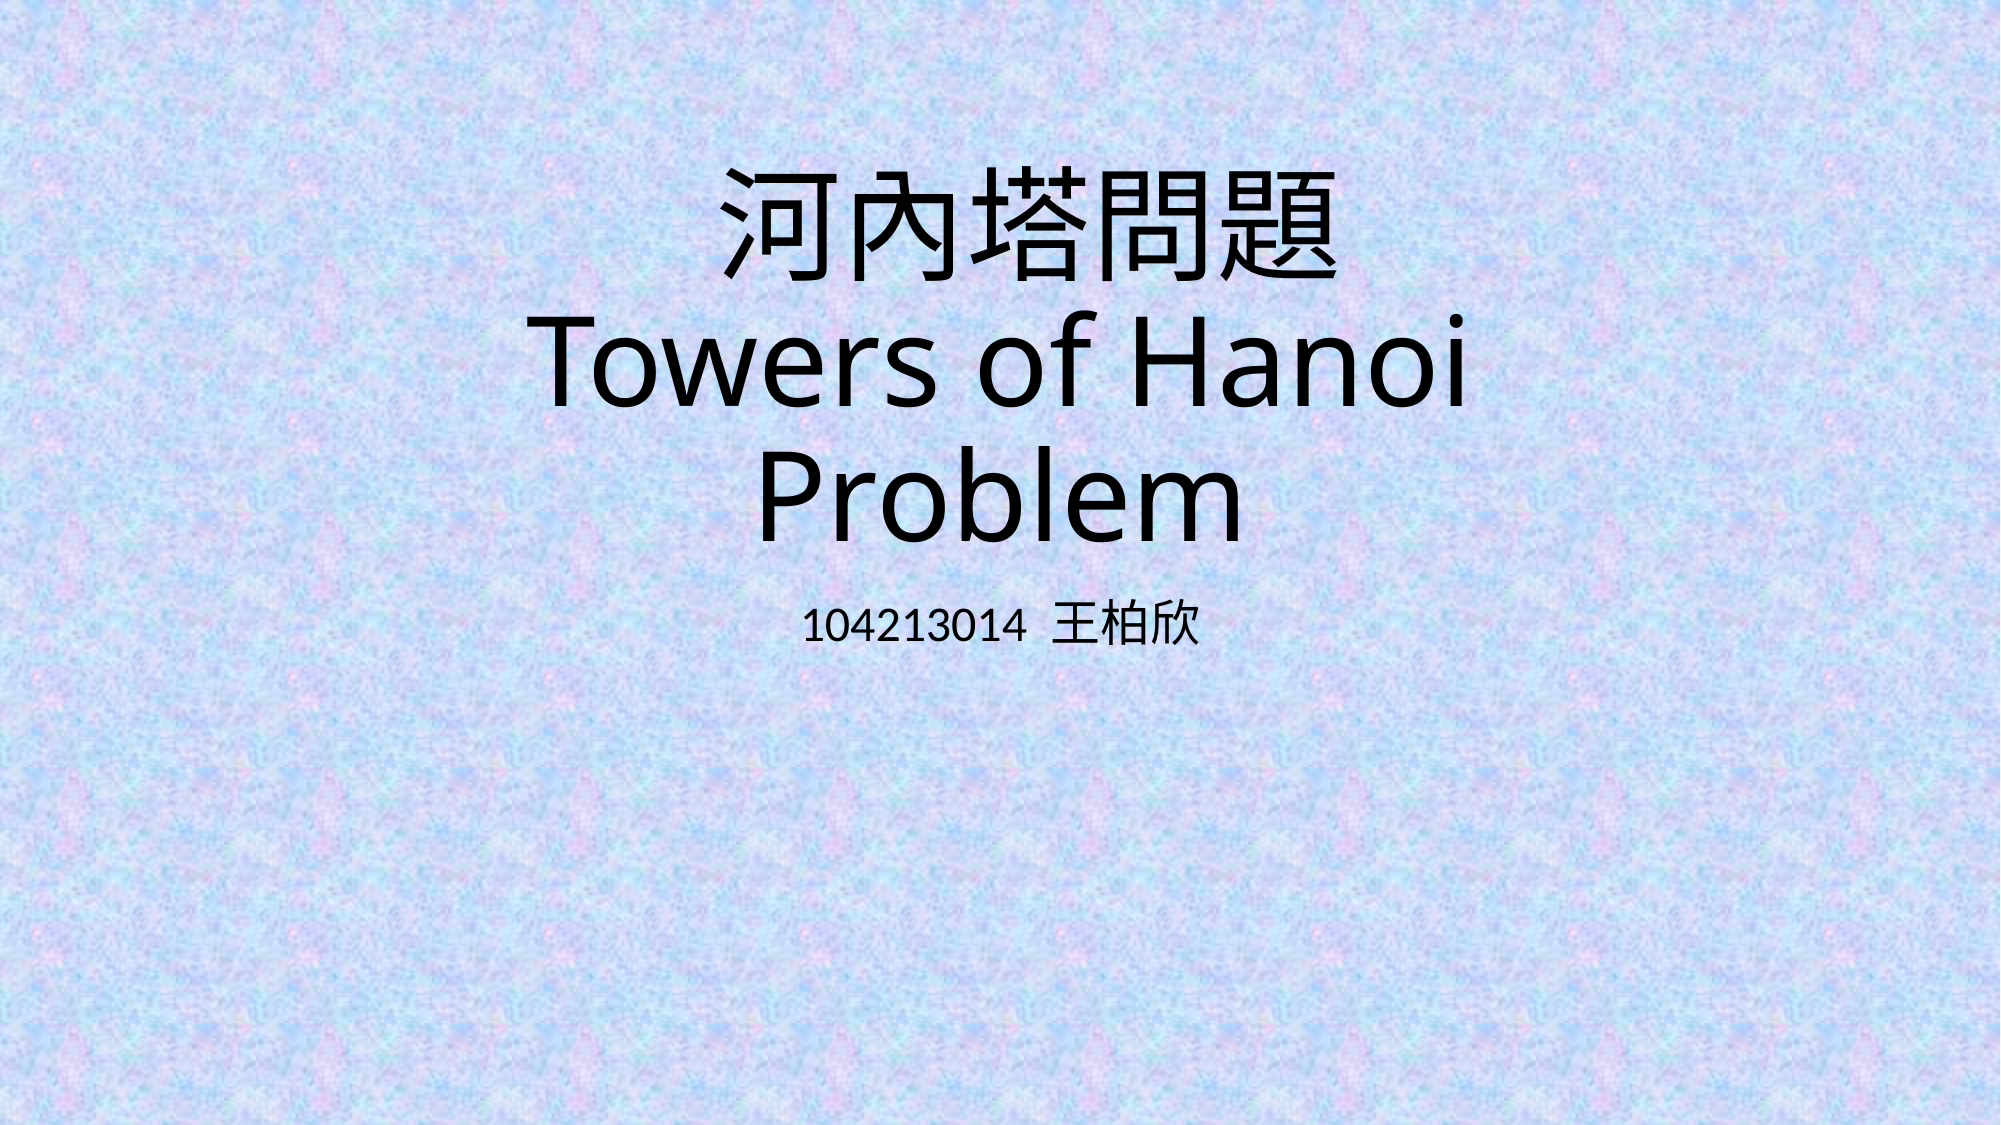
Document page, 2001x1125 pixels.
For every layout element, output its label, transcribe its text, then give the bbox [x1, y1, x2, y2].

title 河內塔問題 Towers of Hanoi Problem [249, 184, 1750, 576]
picture [0, 0, 2001, 1125]
subtitle 104213014 王柏欣 [249, 590, 1750, 863]
